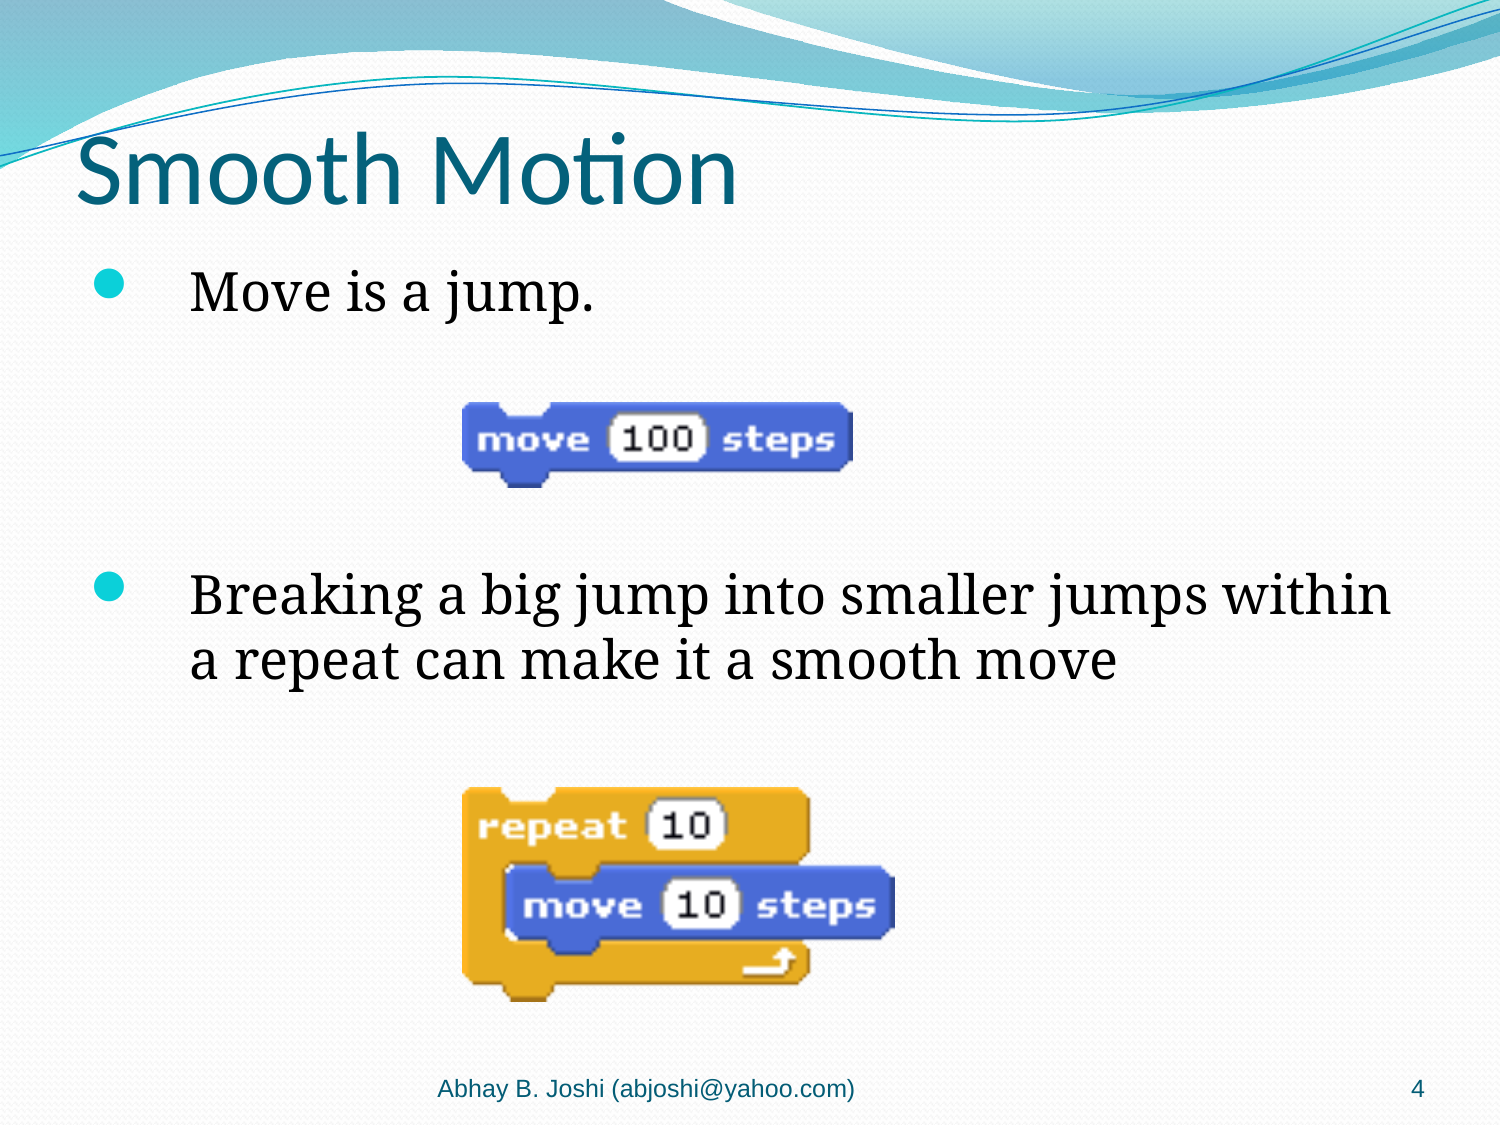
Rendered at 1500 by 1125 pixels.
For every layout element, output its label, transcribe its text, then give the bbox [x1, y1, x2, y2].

slide_number 4 [1299, 1042, 1425, 1103]
picture [462, 402, 853, 488]
title Smooth Motion [75, 37, 1425, 225]
footer Abhay B. Joshi (abjoshi@yahoo.com) [437, 1042, 988, 1103]
picture [462, 787, 895, 1002]
list Move is a jump. Breaking a big jump into smaller jumps within a repeat can make it a smooth move [75, 249, 1425, 993]
